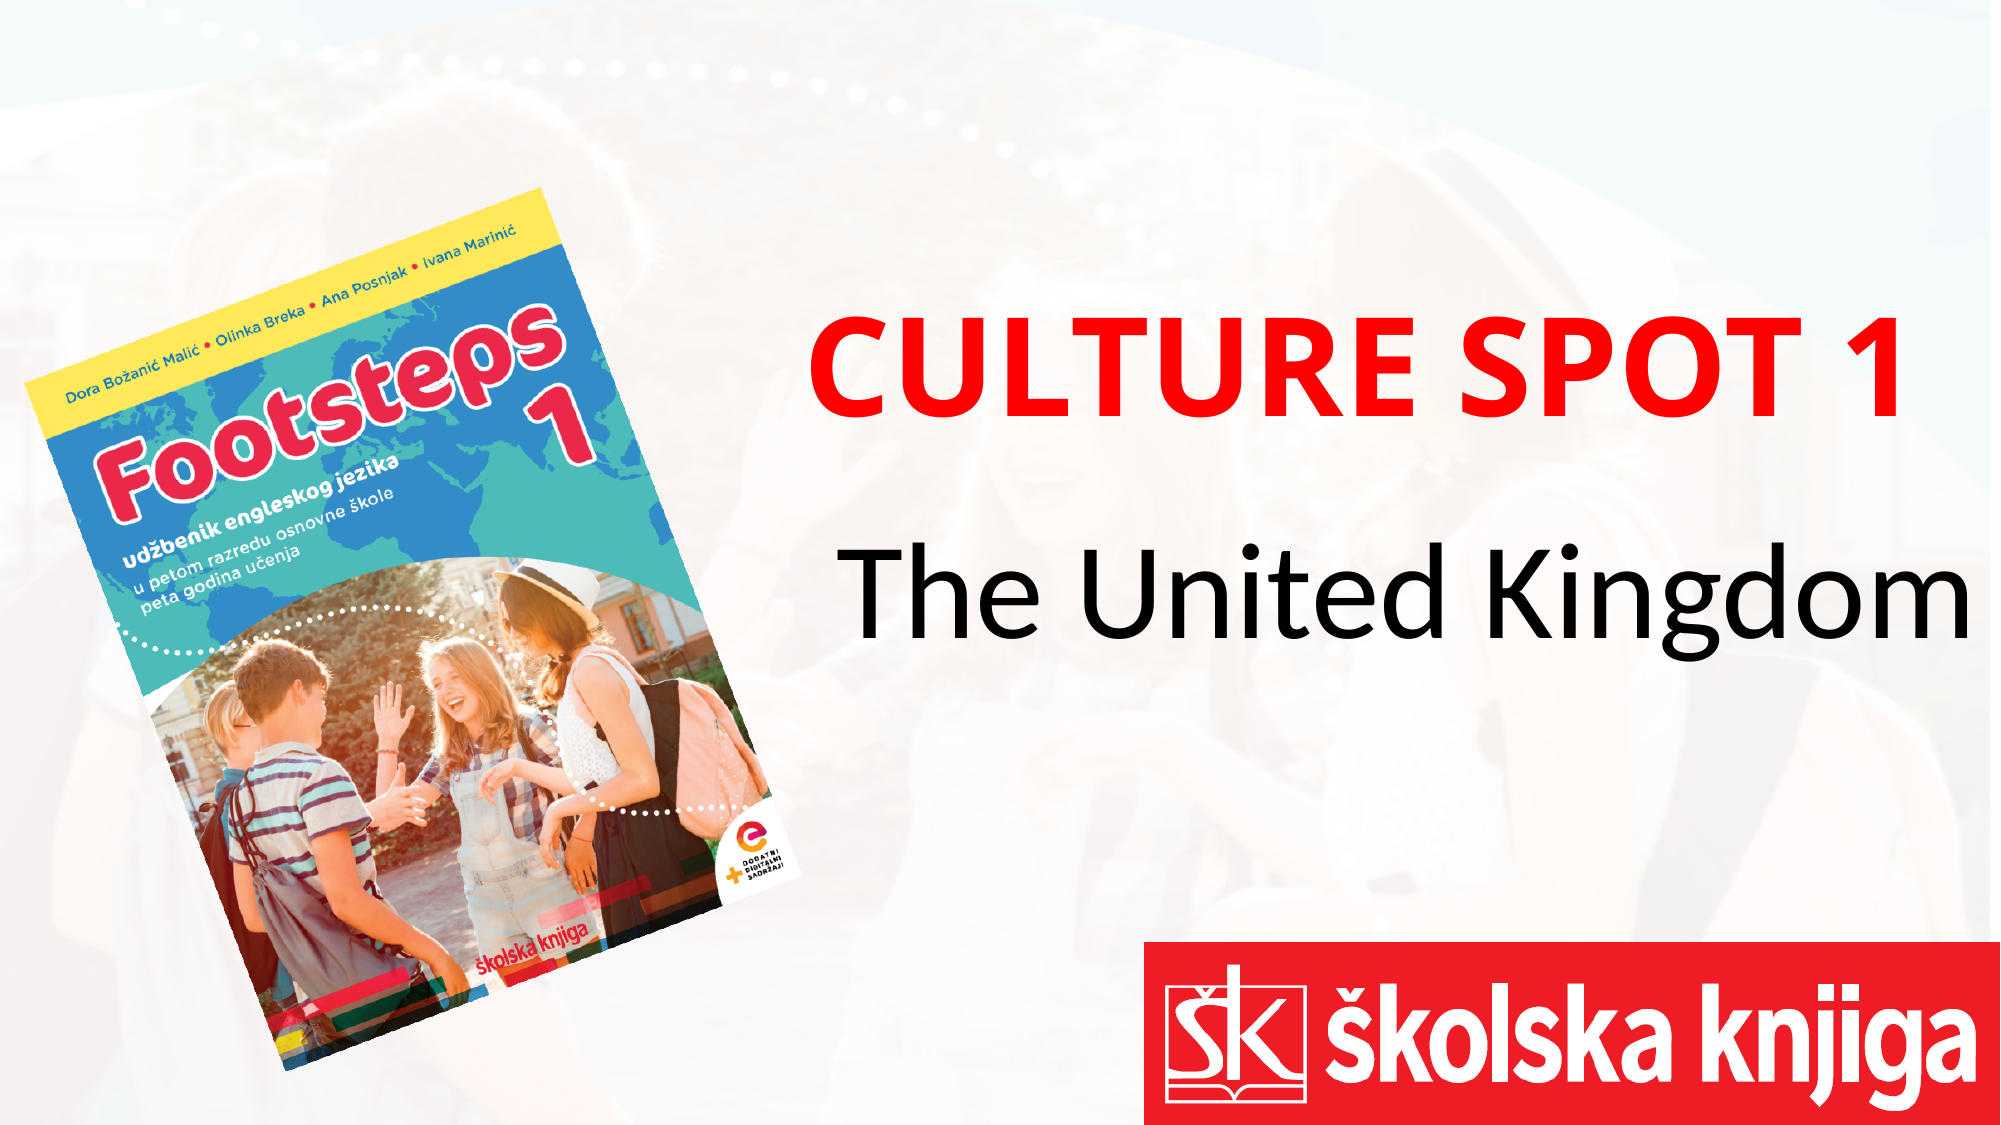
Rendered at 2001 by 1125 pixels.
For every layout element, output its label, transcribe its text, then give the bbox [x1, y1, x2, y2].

subtitle The United Kingdom [689, 512, 2000, 785]
title CULTURE SPOT 1 [656, 256, 2000, 454]
picture [1144, 942, 2000, 1125]
picture [24, 188, 801, 1071]
